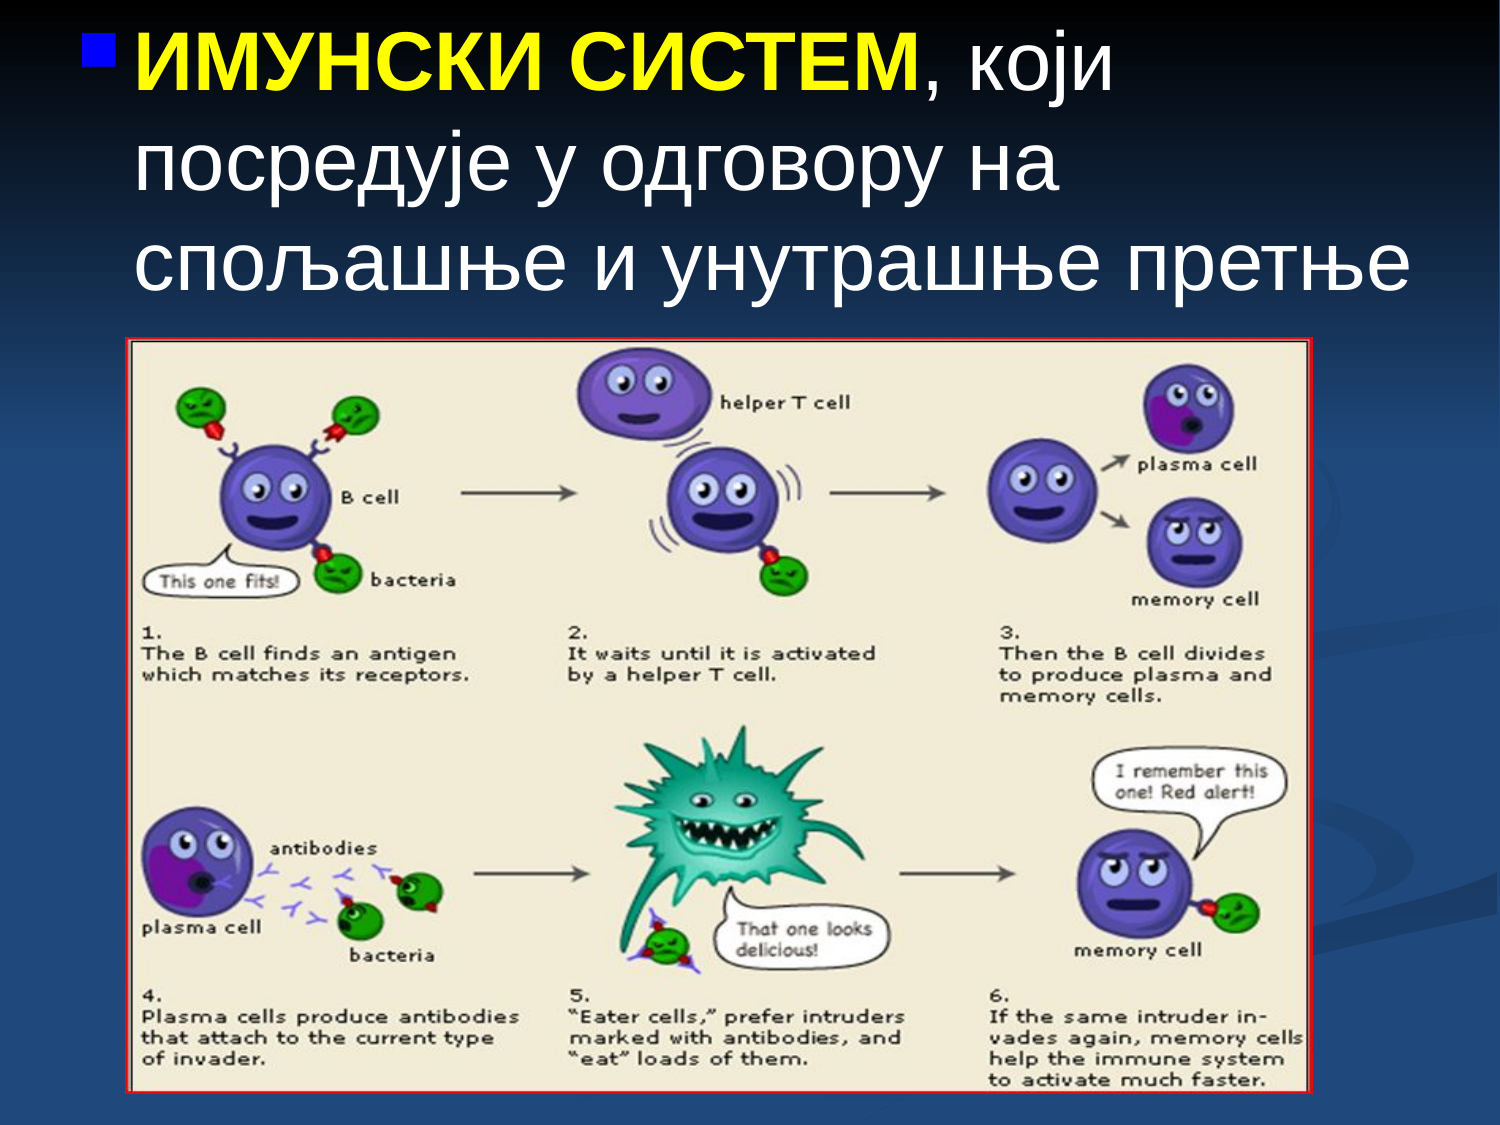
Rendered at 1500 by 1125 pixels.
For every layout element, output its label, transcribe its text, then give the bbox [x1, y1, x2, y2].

picture [124, 337, 1313, 1094]
list ИМУНСКИ СИСТЕМ, који посредује у одговору на спољашње и унутрашње претње организму. [62, 0, 1500, 588]
